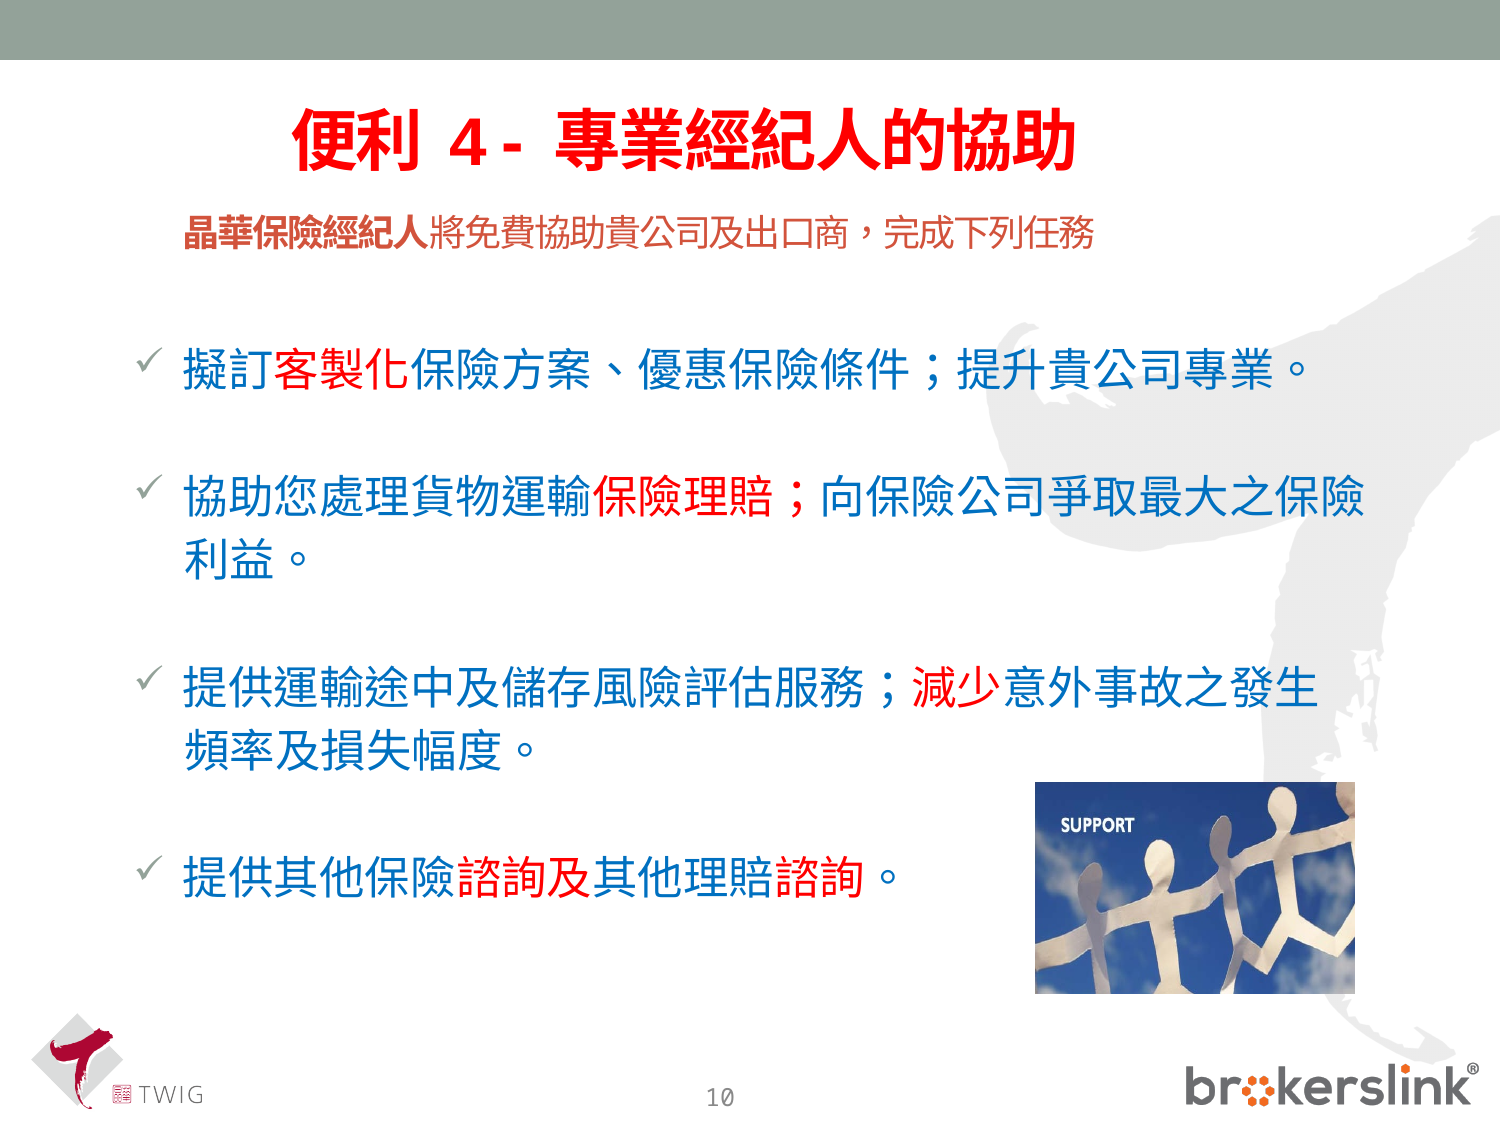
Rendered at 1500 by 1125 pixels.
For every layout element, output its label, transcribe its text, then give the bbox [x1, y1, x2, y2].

picture [1035, 781, 1355, 995]
picture [31, 1013, 202, 1112]
title 便利 4 - 專業經紀人的協助 晶華保險經紀人將免費協助貴公司及出口商，完成下列任務 [75, 90, 1370, 312]
picture [1180, 1058, 1481, 1112]
text_box 10 [399, 1068, 750, 1125]
list 擬訂客製化保險方案、優惠保險條件；提升貴公司專業。 協助您處理貨物運輸保險理賠；向保險公司爭取最大之保險 利益。 提供運輸途中及儲存風險評估服務；減少意外事故之發生 頻率及損失幅度。 提供其他保險諮詢及其他理賠諮詢。 [118, 333, 1425, 1016]
